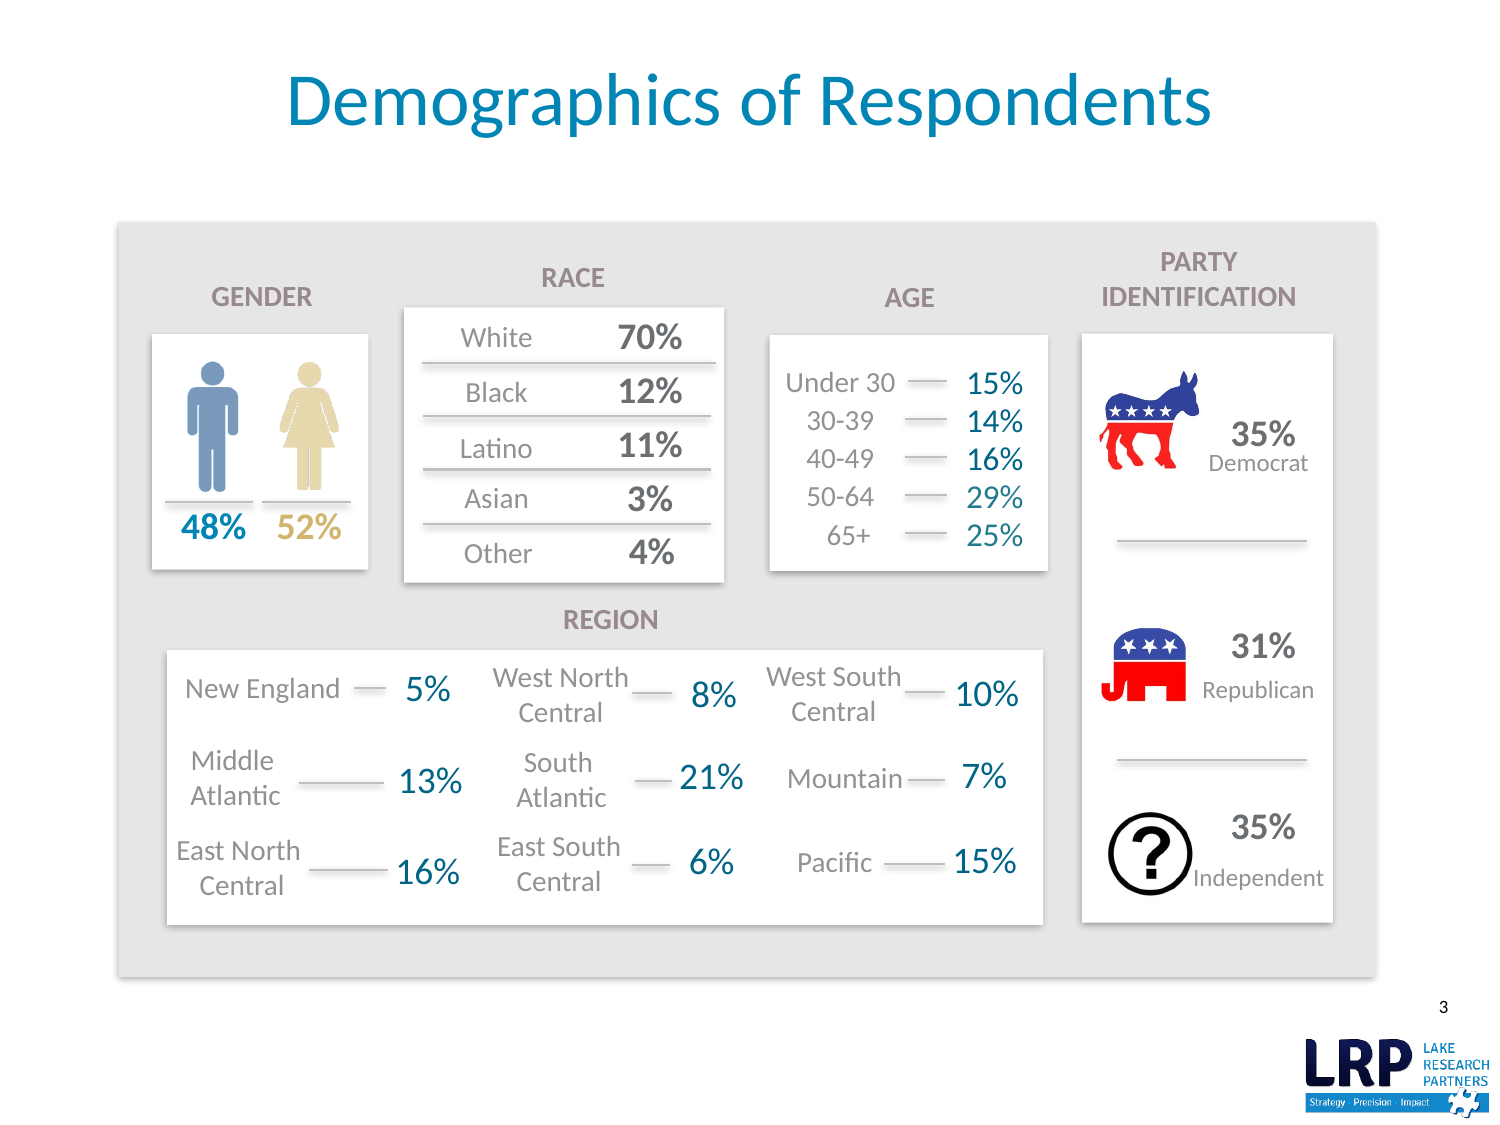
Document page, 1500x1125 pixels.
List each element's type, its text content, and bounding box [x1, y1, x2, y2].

text_box [118, 221, 1376, 978]
text_box 52% [255, 494, 363, 555]
text_box 10% [954, 668, 1020, 714]
text_box 8% [690, 669, 733, 715]
text_box New England [163, 669, 363, 705]
text_box Latino [459, 429, 534, 465]
text_box [403, 307, 725, 583]
text_box 11% [617, 424, 683, 465]
text_box East North Central [121, 831, 363, 902]
picture [279, 362, 339, 490]
text_box 13% [397, 755, 461, 801]
text_box [151, 333, 369, 570]
text_box 3% [626, 477, 674, 519]
text_box Pacific [734, 843, 935, 879]
text_box 70% [617, 312, 683, 358]
text_box Middle Atlantic [122, 741, 342, 812]
text_box AGE [771, 271, 1048, 322]
text_box 16% [395, 847, 459, 893]
picture [1097, 350, 1203, 502]
text_box 48% [153, 494, 255, 555]
text_box [1081, 333, 1334, 923]
text_box Asian [464, 479, 529, 515]
picture [1098, 603, 1193, 725]
text_box 21% [678, 752, 744, 798]
text_box South Atlantic [461, 742, 662, 813]
text_box Black [465, 373, 528, 409]
picture [1304, 1038, 1492, 1119]
text_box 7% [961, 751, 1008, 797]
picture [182, 360, 244, 500]
text_box Mountain [744, 759, 945, 795]
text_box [784, 360, 1025, 554]
text_box REGION [393, 592, 829, 643]
text_box East South Central [459, 827, 660, 898]
text_box West North Central [461, 658, 661, 729]
title Demographics of Respondents [111, 37, 1389, 153]
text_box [1116, 407, 1308, 848]
text_box White [460, 318, 533, 354]
text_box [166, 649, 1044, 926]
text_box PARTY IDENTIFICATION [1070, 234, 1328, 320]
text_box GENDER [156, 270, 368, 320]
text_box Independent [1202, 861, 1325, 892]
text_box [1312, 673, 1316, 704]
footer 3 [1387, 987, 1500, 1038]
text_box RACE [355, 250, 791, 301]
text_box 4% [628, 533, 676, 573]
text_box Other [463, 533, 533, 569]
text_box 5% [405, 663, 452, 709]
text_box 12% [617, 371, 683, 411]
text_box 6% [688, 836, 735, 882]
picture [1103, 803, 1199, 904]
text_box West South Central [733, 657, 934, 728]
text_box [769, 334, 1049, 572]
text_box 15% [952, 835, 1017, 881]
